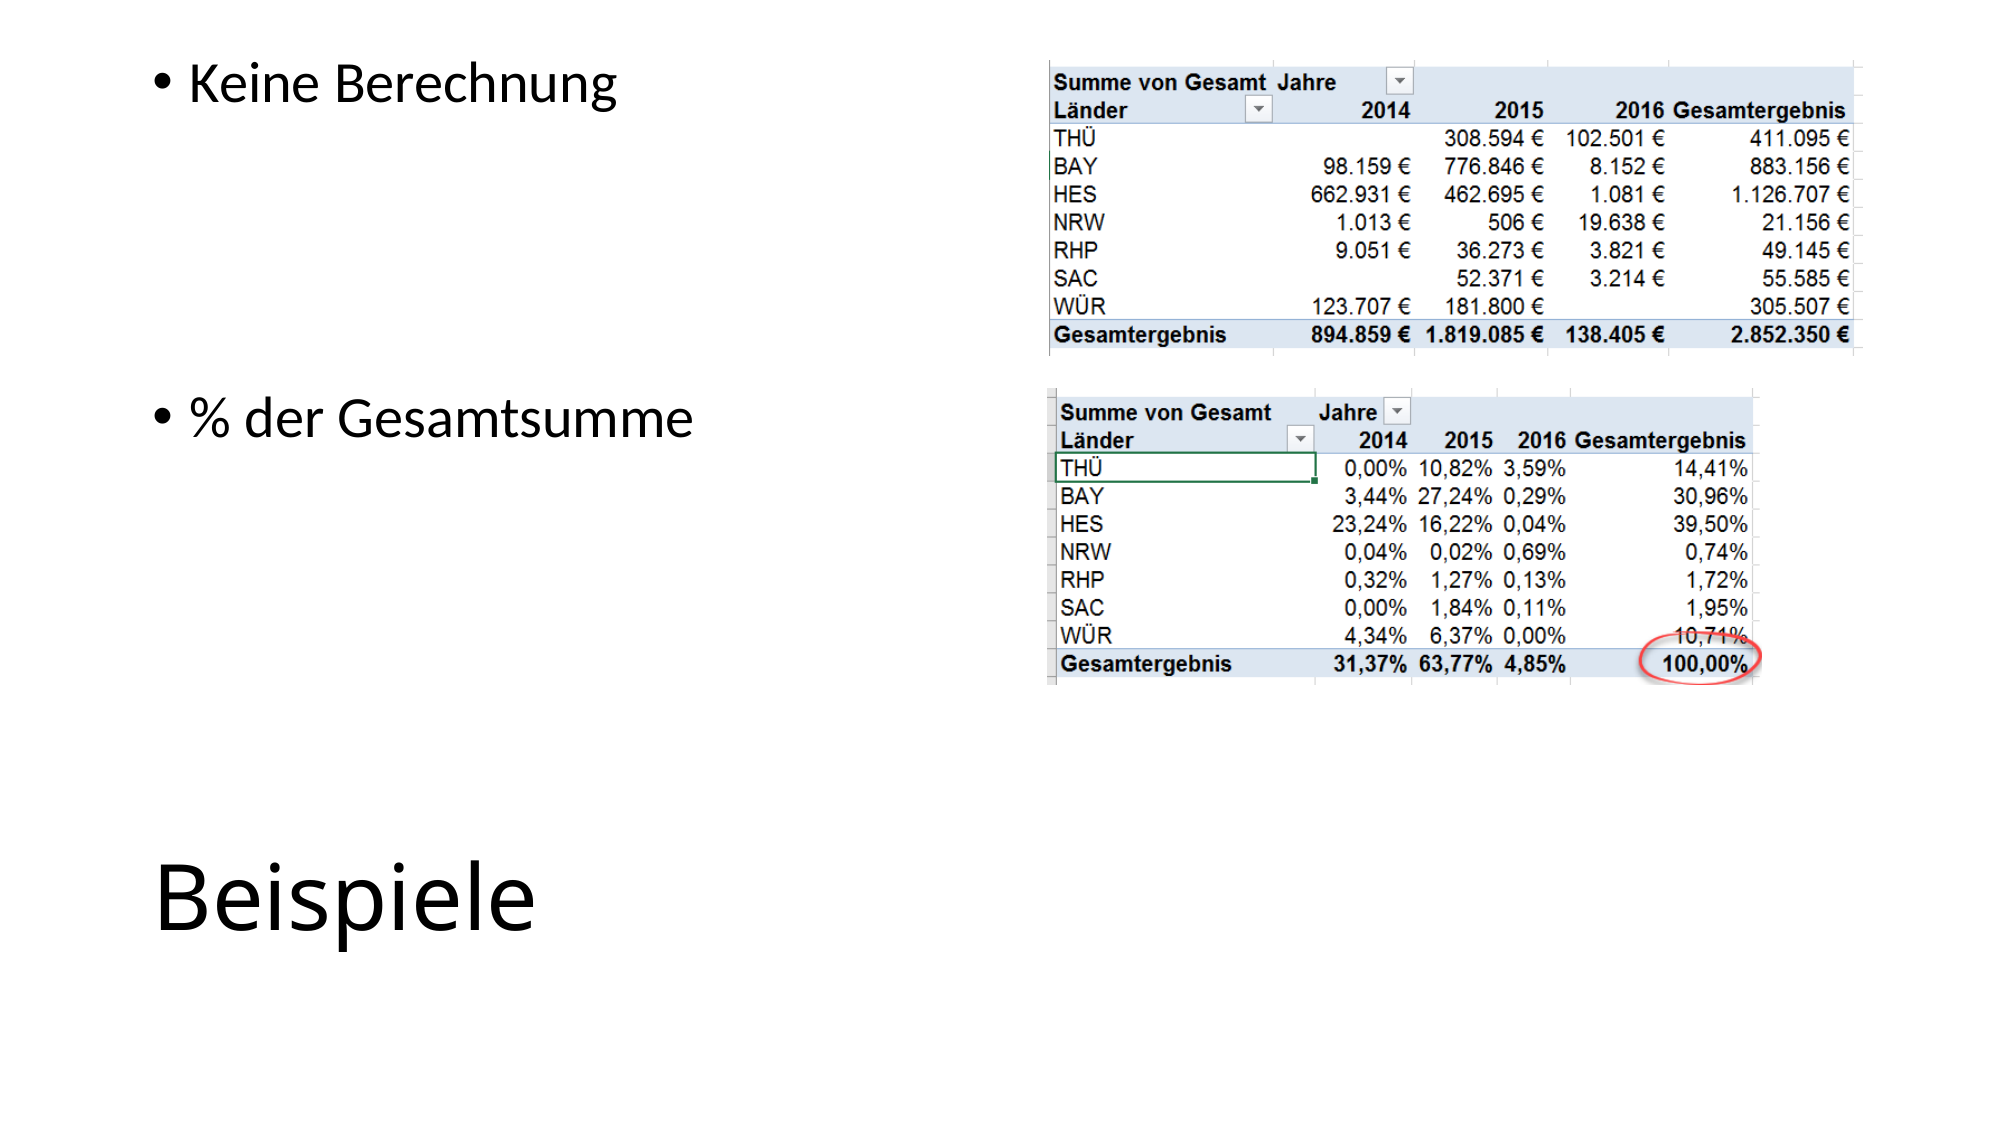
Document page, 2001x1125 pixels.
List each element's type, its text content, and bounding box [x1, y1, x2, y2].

picture [1049, 60, 1863, 356]
picture [1047, 388, 1762, 685]
title Beispiele [137, 791, 1863, 1010]
list Keine Berechnung % der Gesamtsumme [137, 44, 988, 759]
